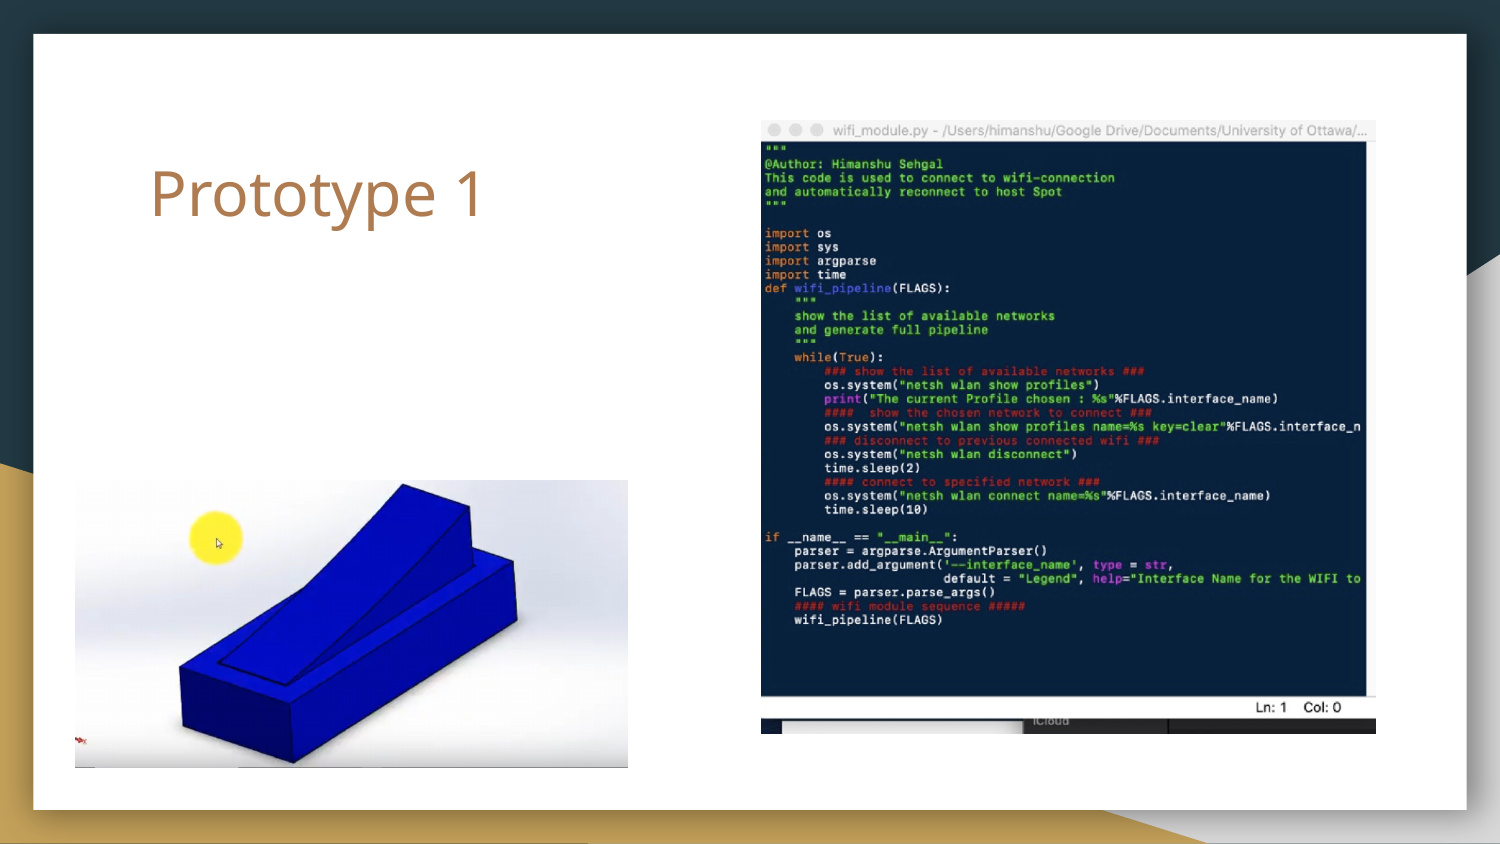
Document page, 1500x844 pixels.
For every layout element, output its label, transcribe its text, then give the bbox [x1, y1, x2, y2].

picture [761, 119, 1376, 735]
picture [75, 480, 628, 769]
title Prototype 1 [134, 138, 756, 296]
